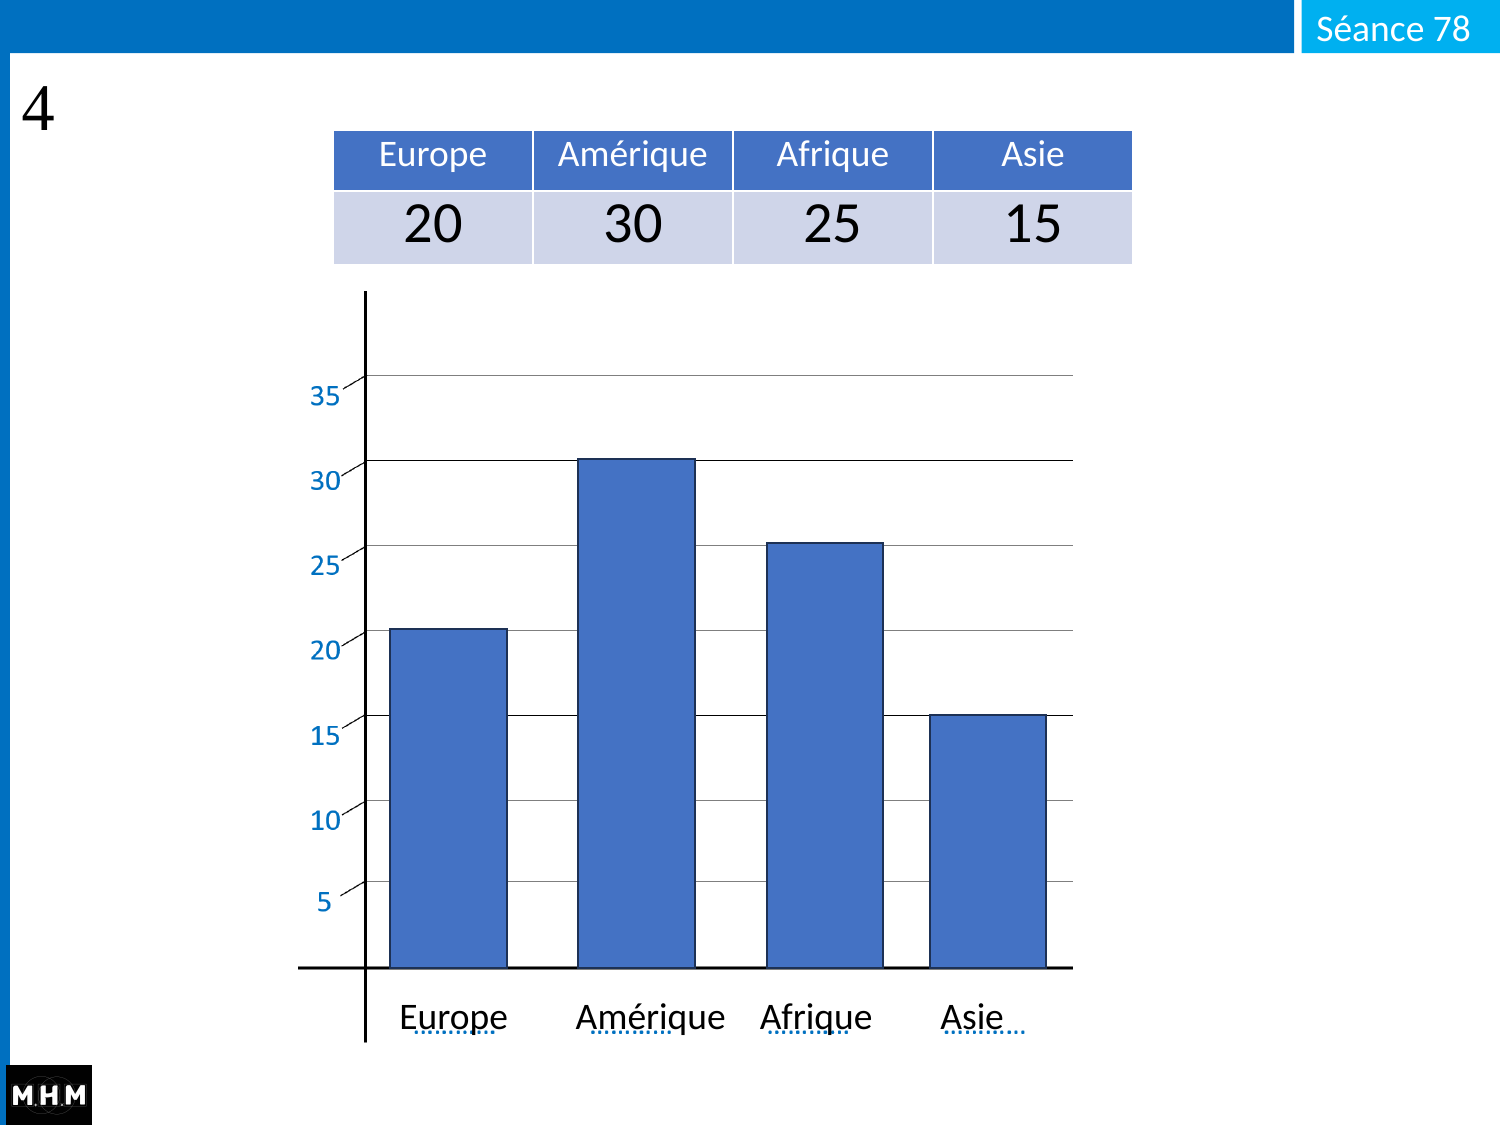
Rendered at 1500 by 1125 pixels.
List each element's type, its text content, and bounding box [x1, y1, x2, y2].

table_header Afrique [734, 131, 932, 190]
table_cell 30 [534, 192, 732, 264]
picture [287, 276, 1094, 1072]
picture [6, 1065, 92, 1125]
table_cell 25 [734, 192, 932, 264]
table_cell 15 [934, 192, 1132, 264]
table_header Asie [934, 131, 1132, 190]
table_header Europe [334, 131, 532, 190]
table_header Amérique [534, 131, 732, 190]
table_cell 20 [334, 192, 532, 264]
